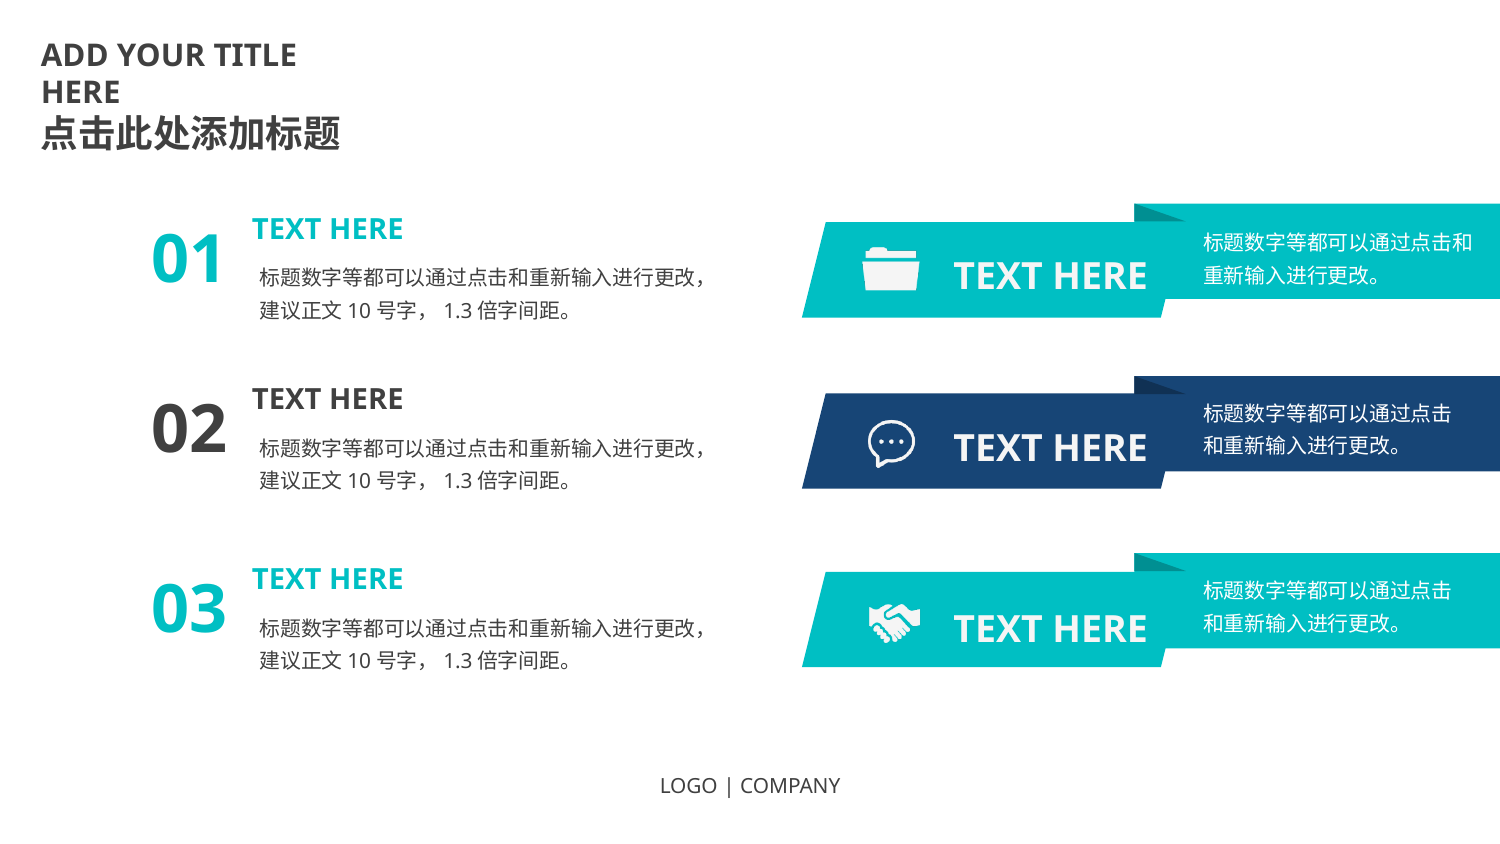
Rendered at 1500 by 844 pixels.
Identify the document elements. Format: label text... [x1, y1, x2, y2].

text_box [799, 391, 1186, 491]
text_box 标题数字等都可以通过点击和重新输入进行更改。 [1188, 215, 1489, 295]
text_box 标题数字等都可以通过点击和重新输入进行更改。 [1188, 385, 1474, 466]
text_box ADD YOUR TITLE HERE 点击此处添加标题 [25, 27, 379, 163]
text_box [1132, 201, 1188, 224]
text_box 标题数字等都可以通过点击和重新输入进行更改，建议正文10号字，1.3倍字间距。 [244, 250, 719, 330]
text_box TEXT HERE [237, 552, 419, 603]
text_box [1137, 201, 1500, 301]
text_box 标题数字等都可以通过点击和重新输入进行更改，建议正文10号字，1.3倍字间距。 [244, 600, 719, 680]
text_box LOGO | COMPANY [644, 765, 856, 806]
text_box [1138, 551, 1500, 650]
text_box [1132, 374, 1188, 397]
text_box [799, 220, 1187, 320]
text_box 02 [136, 378, 243, 474]
text_box TEXT HERE [938, 597, 1164, 658]
text_box TEXT HERE [938, 244, 1164, 305]
text_box 标题数字等都可以通过点击和重新输入进行更改，建议正文10号字，1.3倍字间距。 [244, 420, 719, 501]
text_box [799, 569, 1187, 670]
text_box TEXT HERE [237, 373, 419, 423]
text_box [1132, 551, 1188, 574]
picture [864, 416, 918, 471]
text_box 标题数字等都可以通过点击和重新输入进行更改。 [1188, 562, 1474, 643]
text_box TEXT HERE [237, 202, 419, 253]
text_box 01 [136, 208, 243, 303]
picture [864, 593, 924, 653]
text_box TEXT HERE [938, 416, 1164, 477]
text_box 03 [136, 558, 243, 653]
text_box [1138, 374, 1500, 474]
picture [858, 237, 924, 303]
